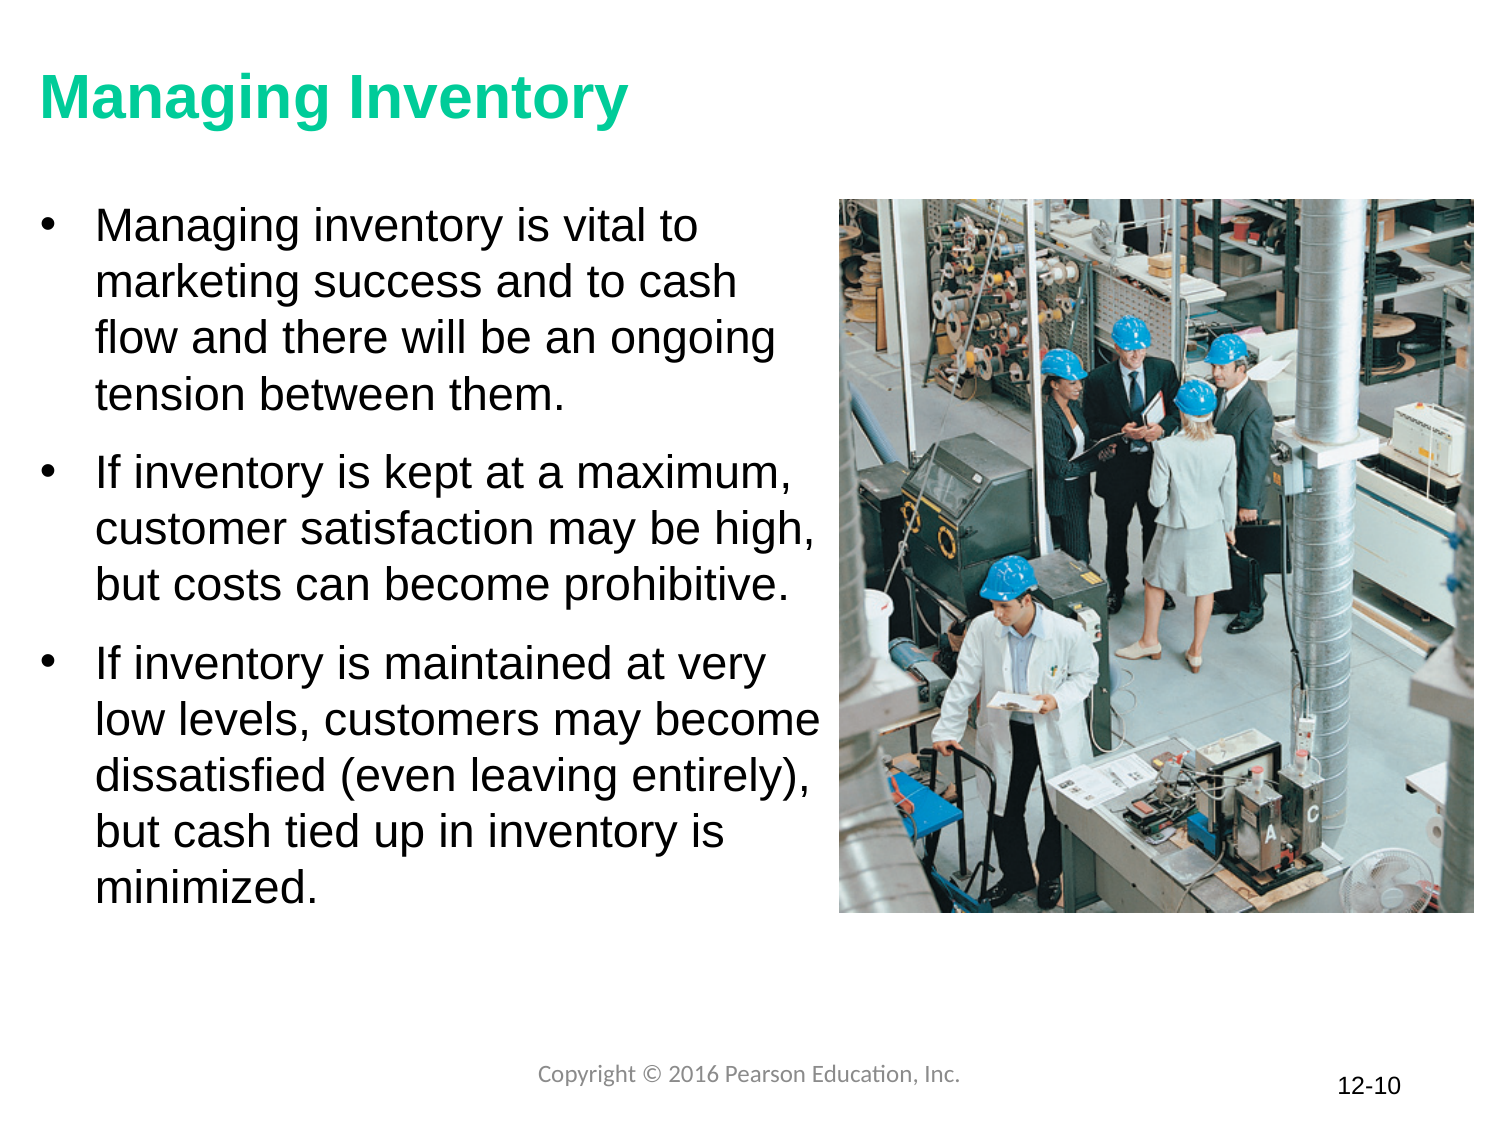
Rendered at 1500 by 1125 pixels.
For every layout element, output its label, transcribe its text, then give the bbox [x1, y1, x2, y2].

title Managing Inventory [24, 0, 1375, 188]
list Managing inventory is vital to marketing success and to cash flow and there will be an ongoing tension between them. If inventory is kept at a maximum, customer satisfaction may be high, but costs can become prohibitive. If inventory is maintained at very low levels, customers may become dissatisfied (even leaving entirely), but cash tied up in inventory is minimized. [24, 187, 839, 930]
picture [838, 199, 1474, 913]
footer Copyright © 2016 Pearson Education, Inc. [512, 1042, 988, 1103]
